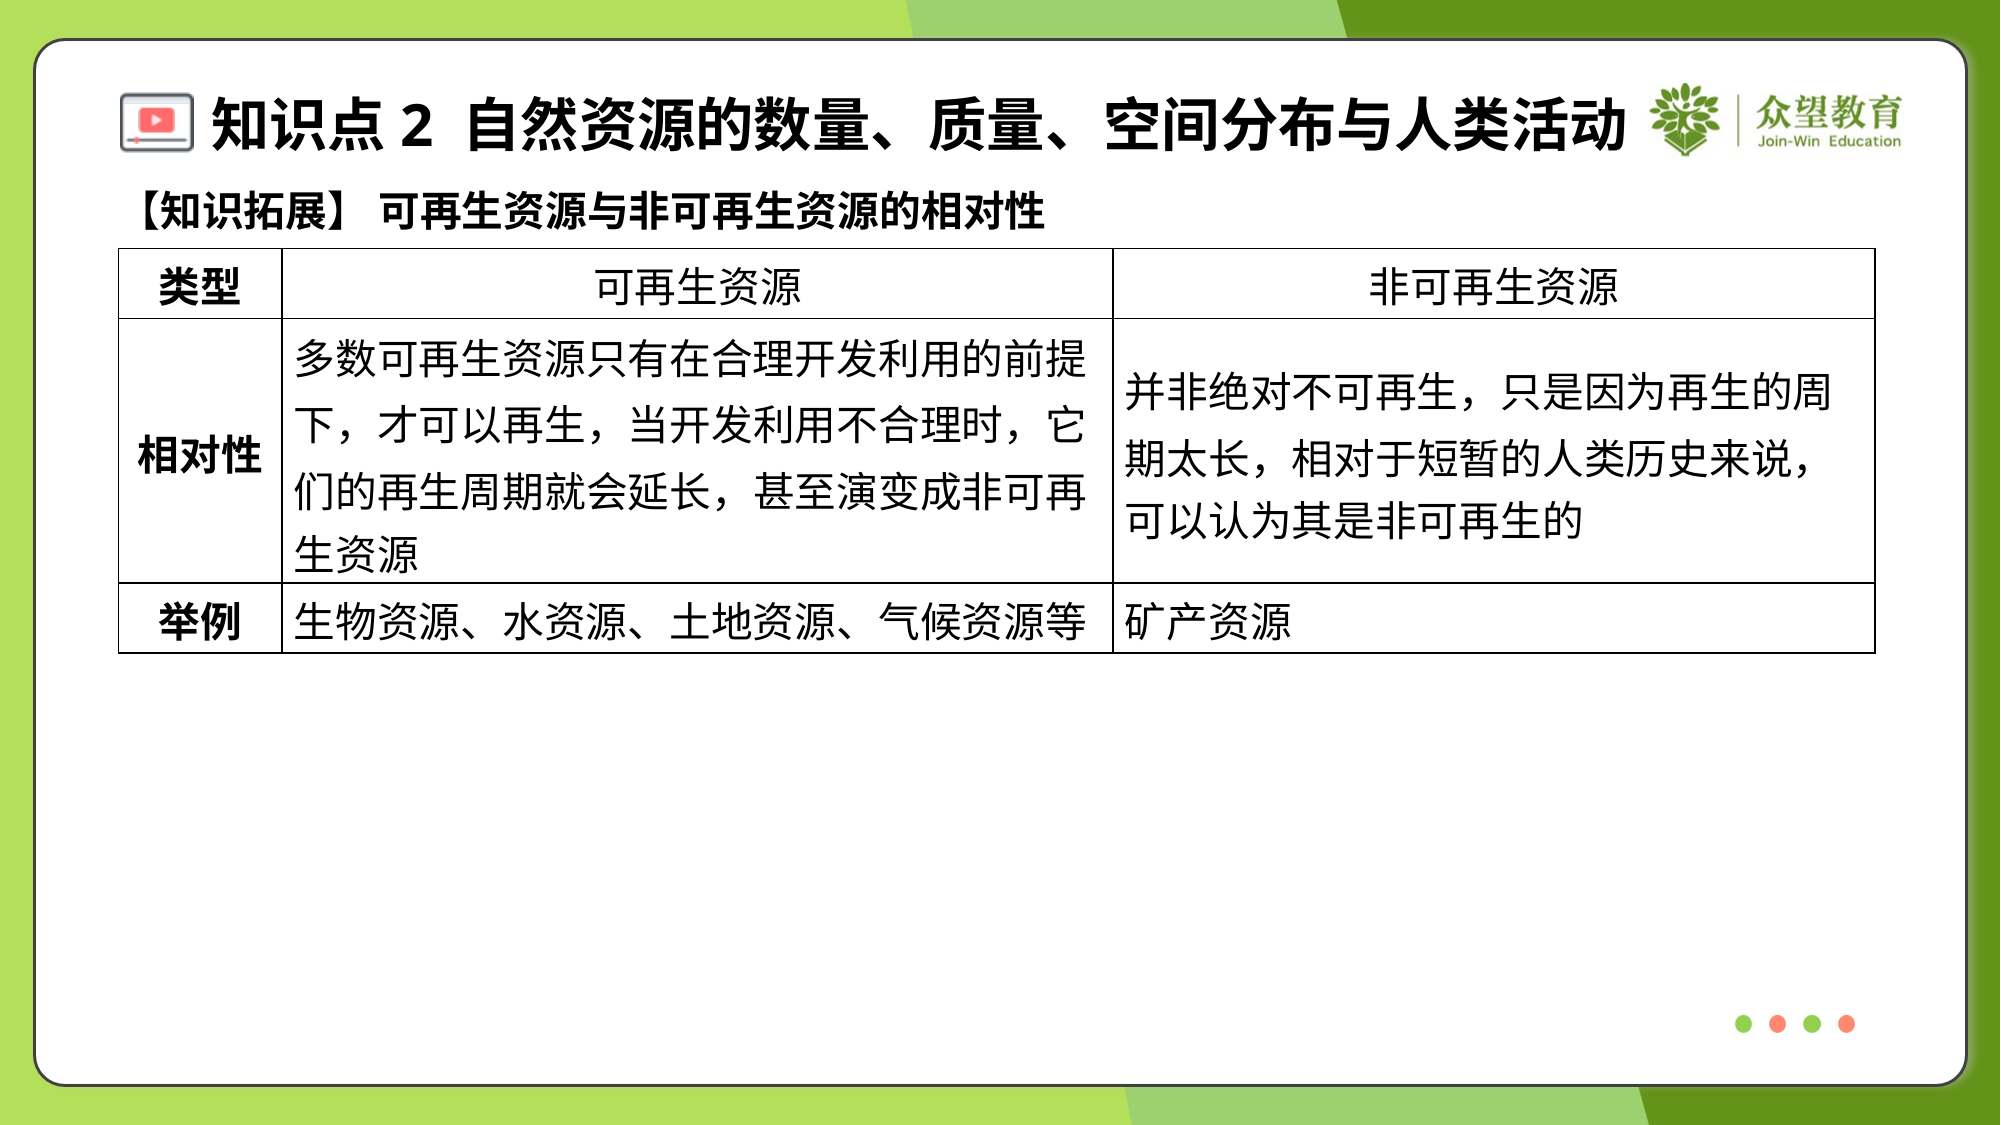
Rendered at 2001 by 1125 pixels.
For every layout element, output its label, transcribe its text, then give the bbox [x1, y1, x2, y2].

table_cell 并非绝对不可再生，只是因为再生的周 期太长，相对于短暂的人类历史来说， 可以认为其是非可再生的 [1114, 319, 1874, 582]
table_header 类型 [119, 249, 281, 318]
table_header 可再生资源 [283, 249, 1112, 318]
table_header 非可再生资源 [1114, 249, 1874, 318]
table_cell 相对性 [119, 319, 281, 582]
text_box 【知识拓展】 可再生资源与非可再生资源的相对性 [118, 159, 1883, 226]
table_cell 举例 [119, 584, 281, 652]
table_cell 生物资源、水资源、土地资源、气候资源等 [283, 584, 1112, 652]
picture [0, 0, 2000, 1125]
table_cell 矿产资源 [1114, 584, 1874, 652]
table_cell 多数可再生资源只有在合理开发利用的前提 下，才可以再生，当开发利用不合理时，它 们的再生周期就会延长，甚至演变成非可再 生资源 [283, 319, 1112, 582]
